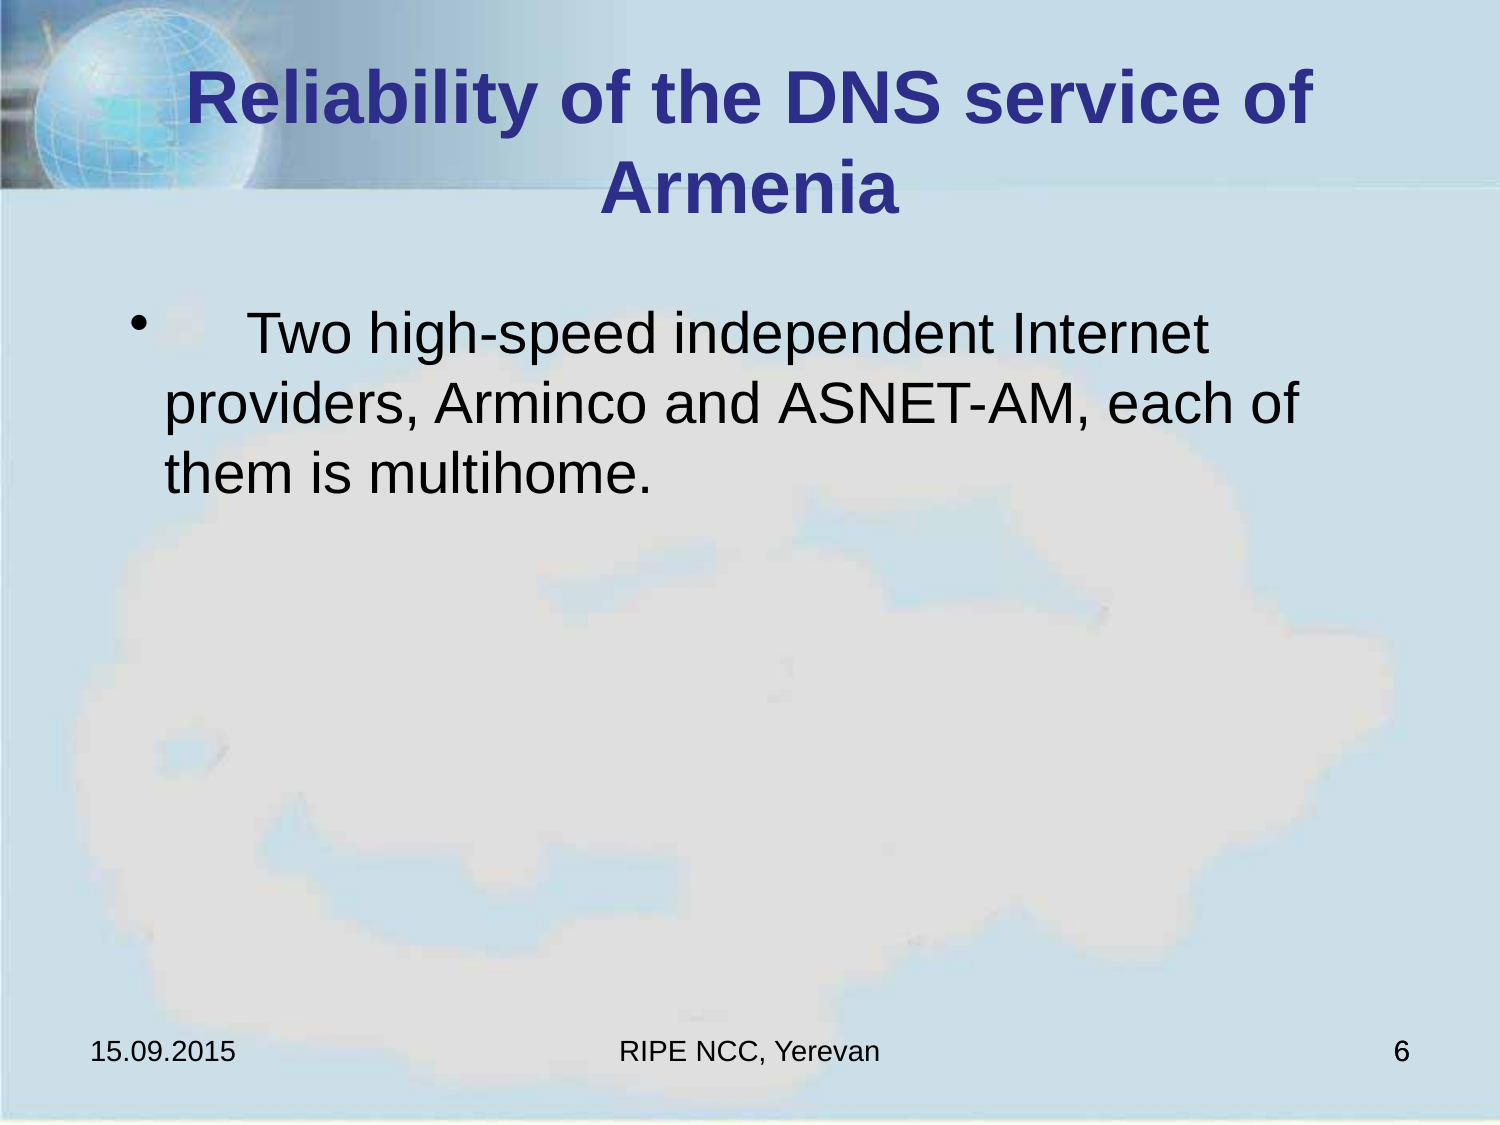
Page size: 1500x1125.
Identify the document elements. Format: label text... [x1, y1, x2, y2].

text_box Two high-speed independent Internet providers, Arminco and ASNET-AM, each of them is multihome. [74, 287, 1438, 583]
footer RIPE NCC, Yerevan [512, 1024, 988, 1103]
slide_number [74, 1024, 426, 1103]
title Reliability of the DNS service of Armenia [74, 44, 1426, 233]
slide_number 6 [1074, 1024, 1426, 1103]
picture [0, 0, 1500, 1125]
